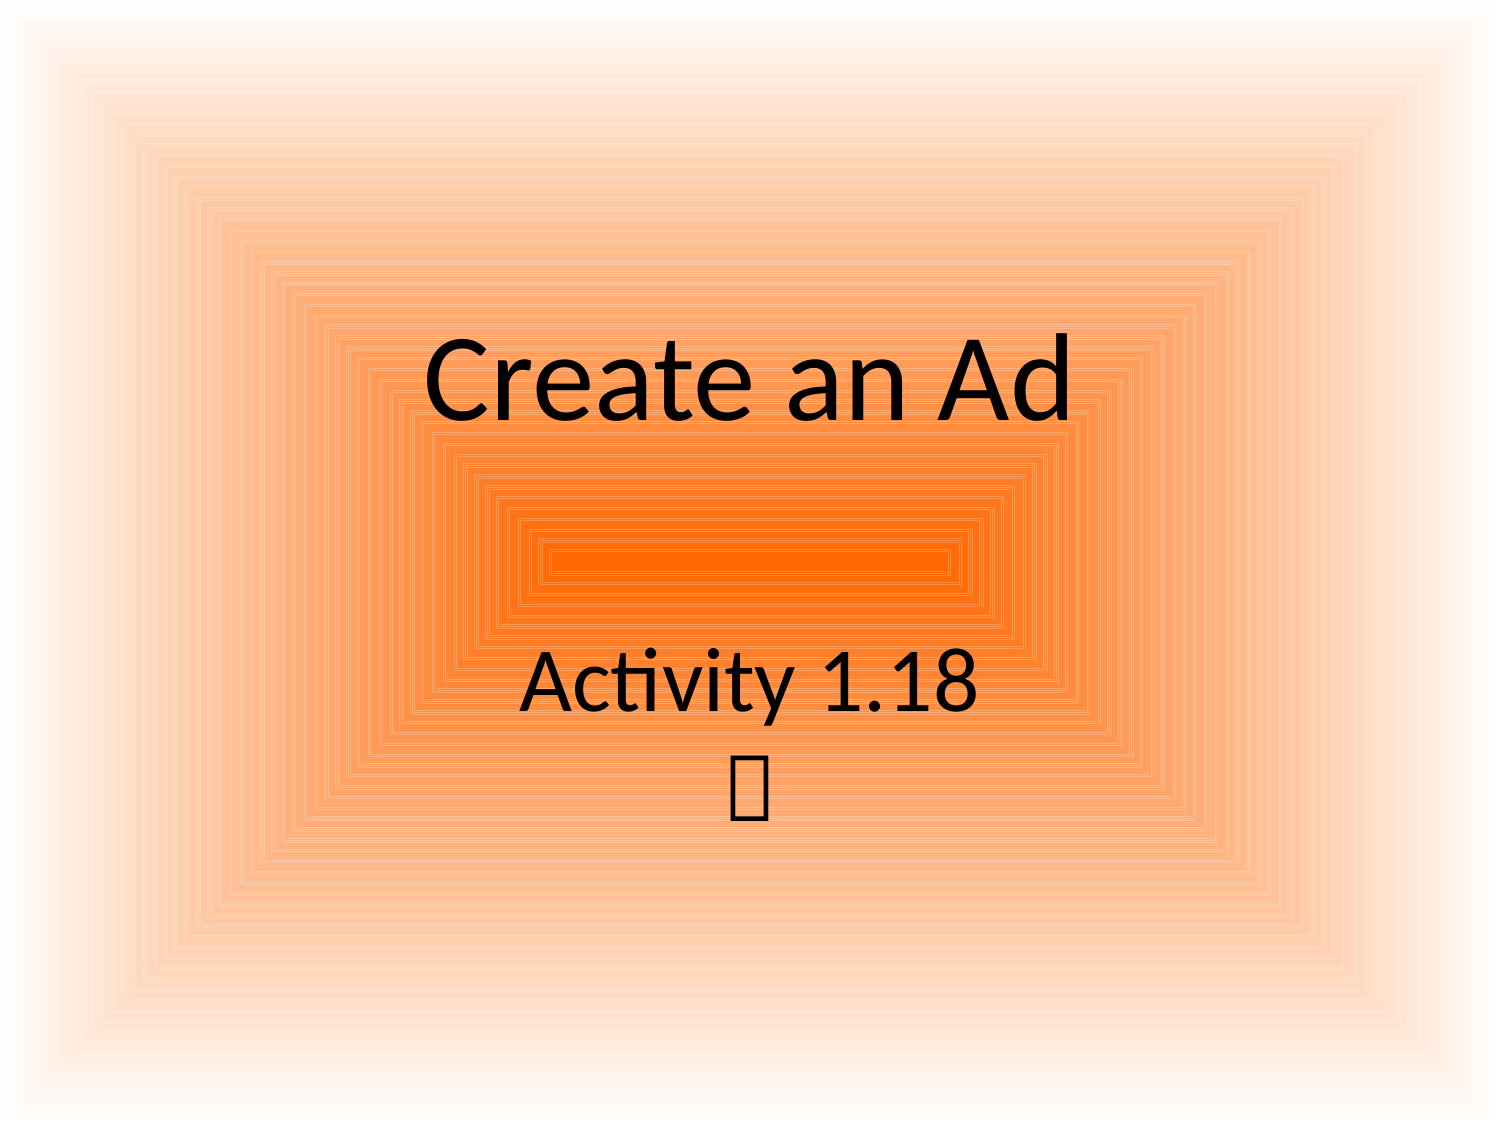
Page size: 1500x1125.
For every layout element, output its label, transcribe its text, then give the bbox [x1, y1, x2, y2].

text_box Activity 1.18  [112, 608, 1388, 850]
title Create an Ad [112, 249, 1388, 492]
